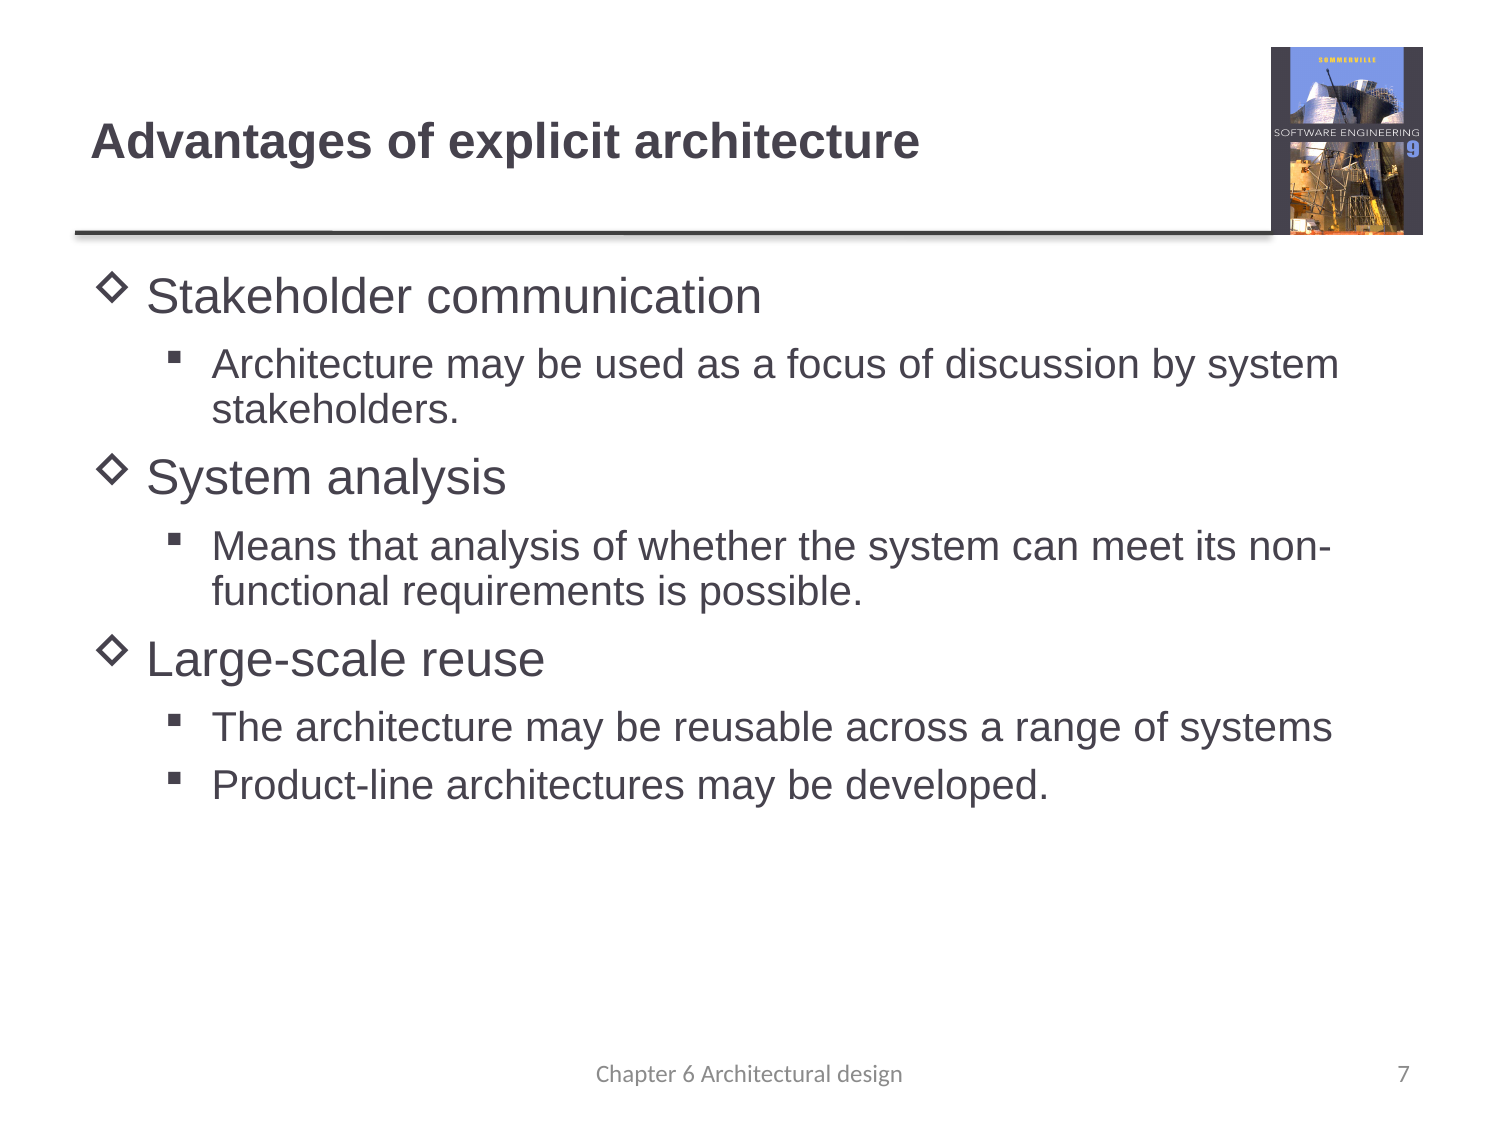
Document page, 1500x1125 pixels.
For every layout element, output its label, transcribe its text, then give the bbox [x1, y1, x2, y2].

picture [1272, 47, 1423, 235]
list Stakeholder communication Architecture may be used as a focus of discussion by system stakeholders. System analysis Means that analysis of whether the system can meet its non-functional requirements is possible. Large-scale reuse The architecture may be reusable across a range of systems Product-line architectures may be developed. [75, 262, 1425, 1005]
title Advantages of explicit architecture [74, 44, 1272, 233]
slide_number 7 [1074, 1042, 1425, 1103]
footer Chapter 6 Architectural design [512, 1042, 988, 1103]
